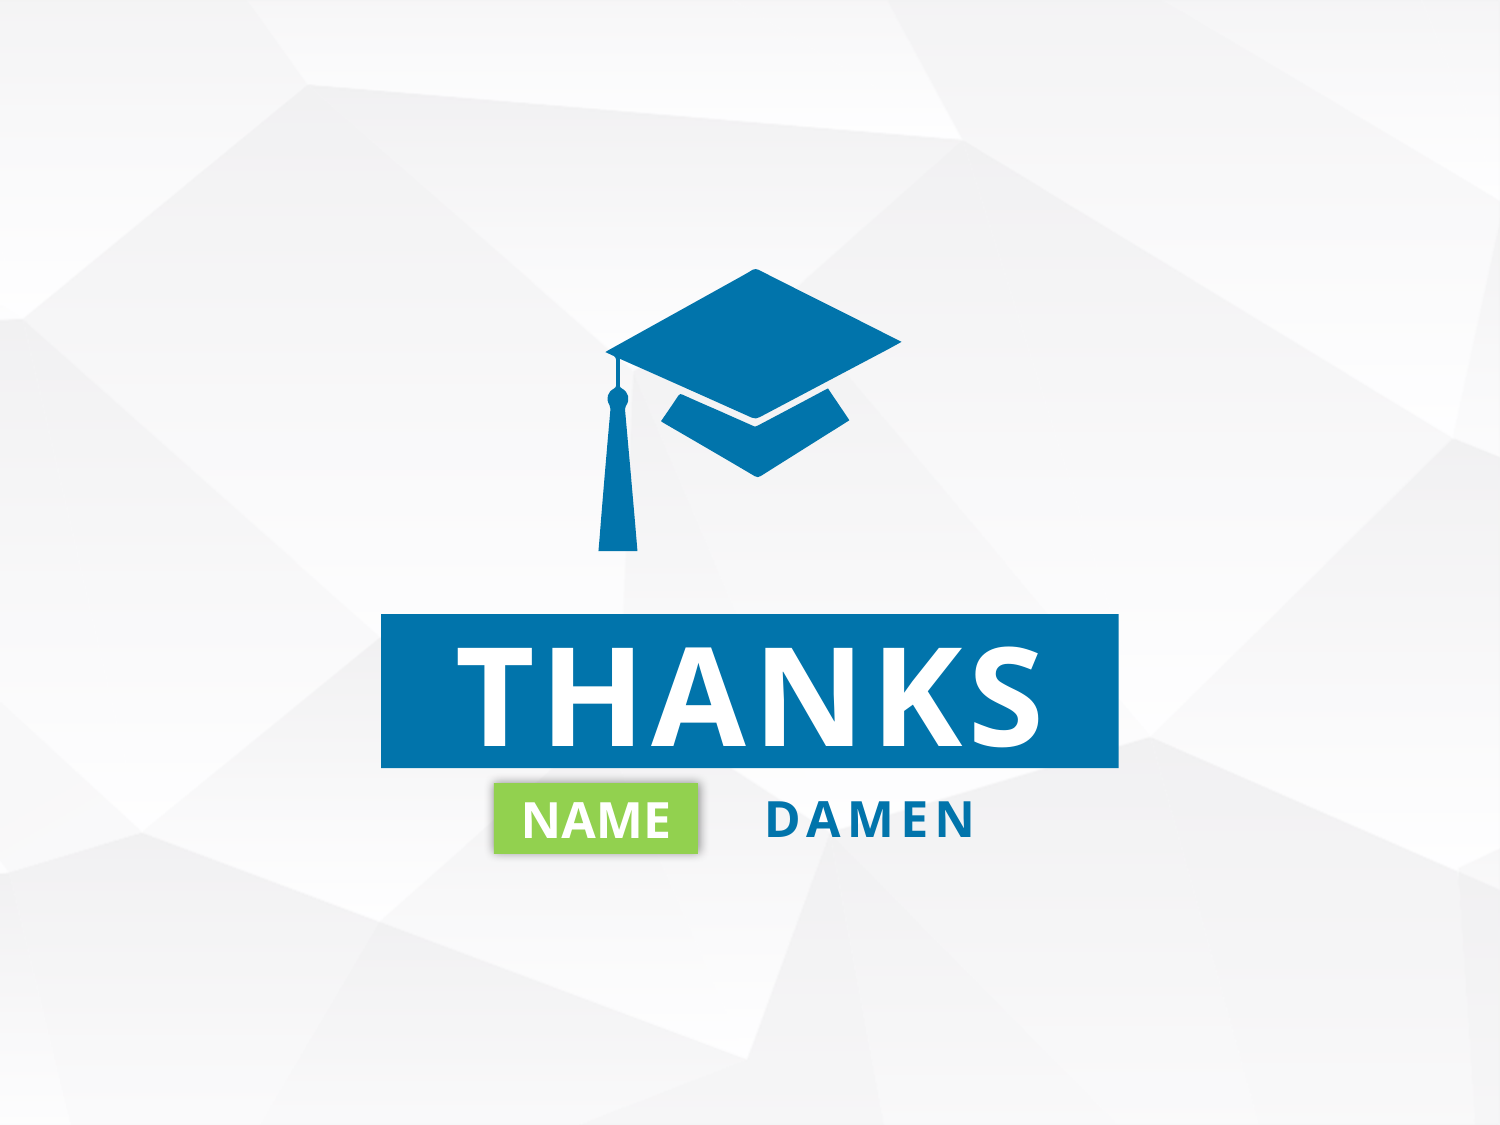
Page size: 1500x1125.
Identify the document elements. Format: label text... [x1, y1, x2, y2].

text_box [493, 780, 1007, 857]
picture [0, 0, 1500, 1125]
text_box THANKS [380, 613, 1120, 769]
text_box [598, 268, 902, 552]
